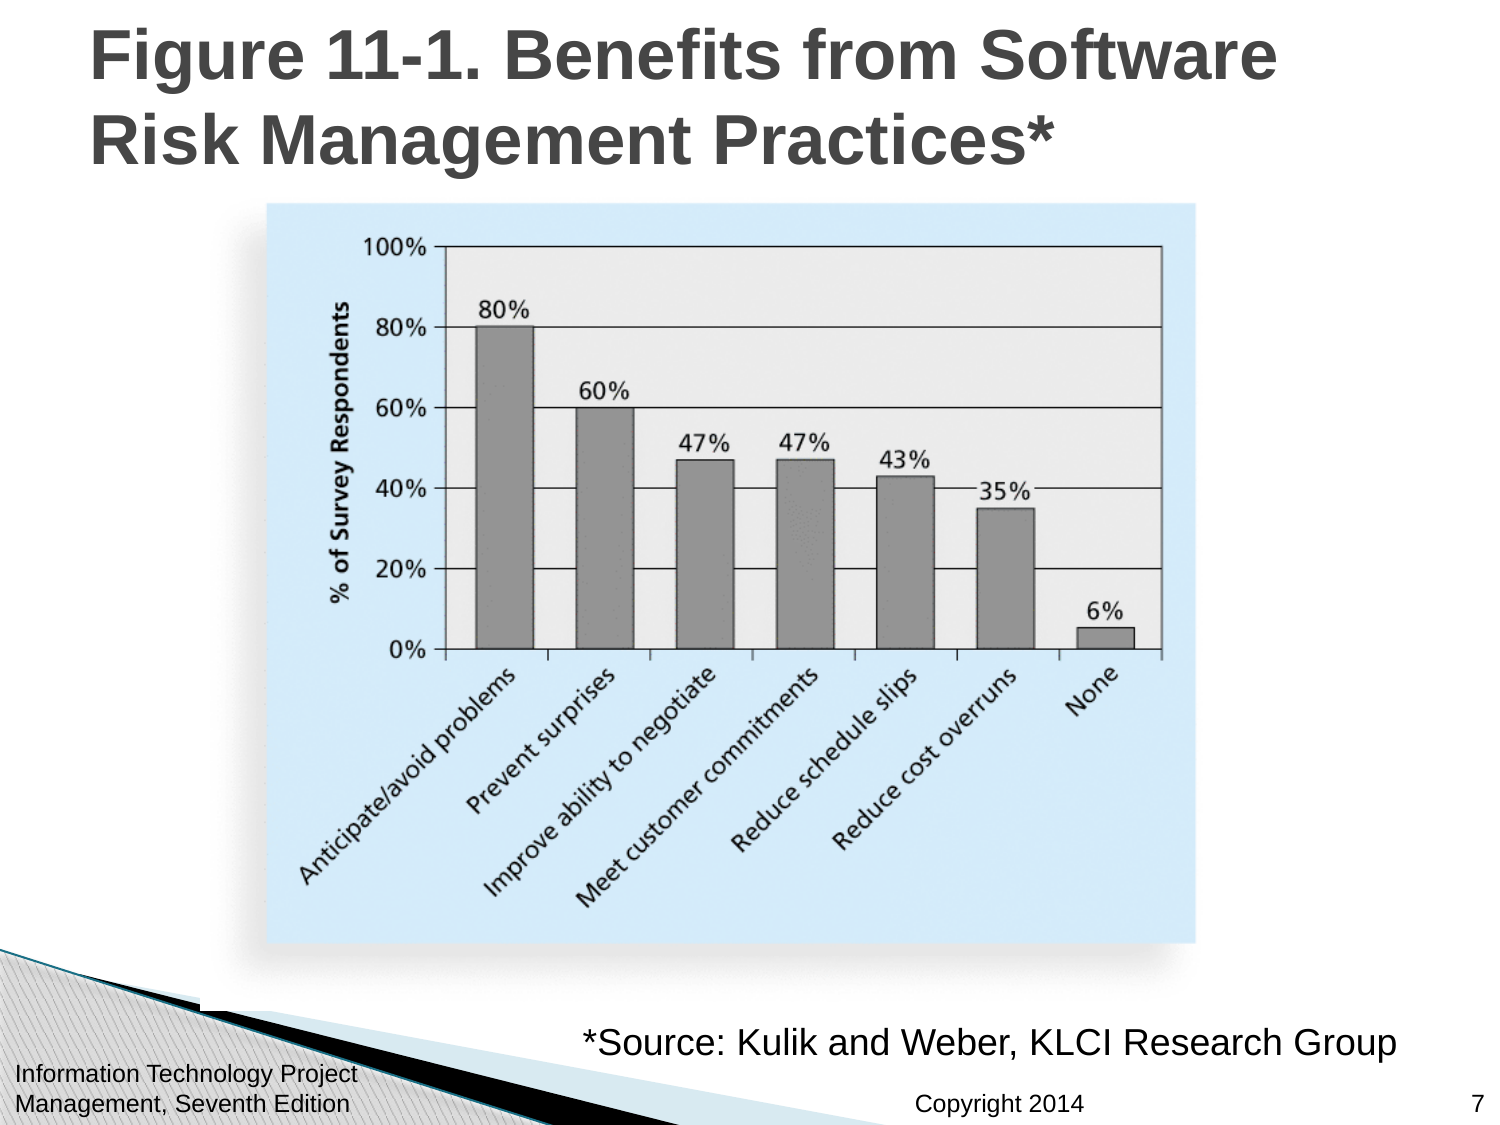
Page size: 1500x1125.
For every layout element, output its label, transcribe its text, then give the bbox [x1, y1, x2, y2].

footer Information Technology Project Management, Seventh Edition [0, 1065, 425, 1125]
text_box *Source: Kulik and Weber, KLCI Research Group [567, 1010, 1500, 1071]
picture [199, 187, 1213, 1012]
slide_number 7 [1408, 1071, 1500, 1125]
title Figure 11-1. Benefits from Software Risk Management Practices* [75, 0, 1425, 188]
